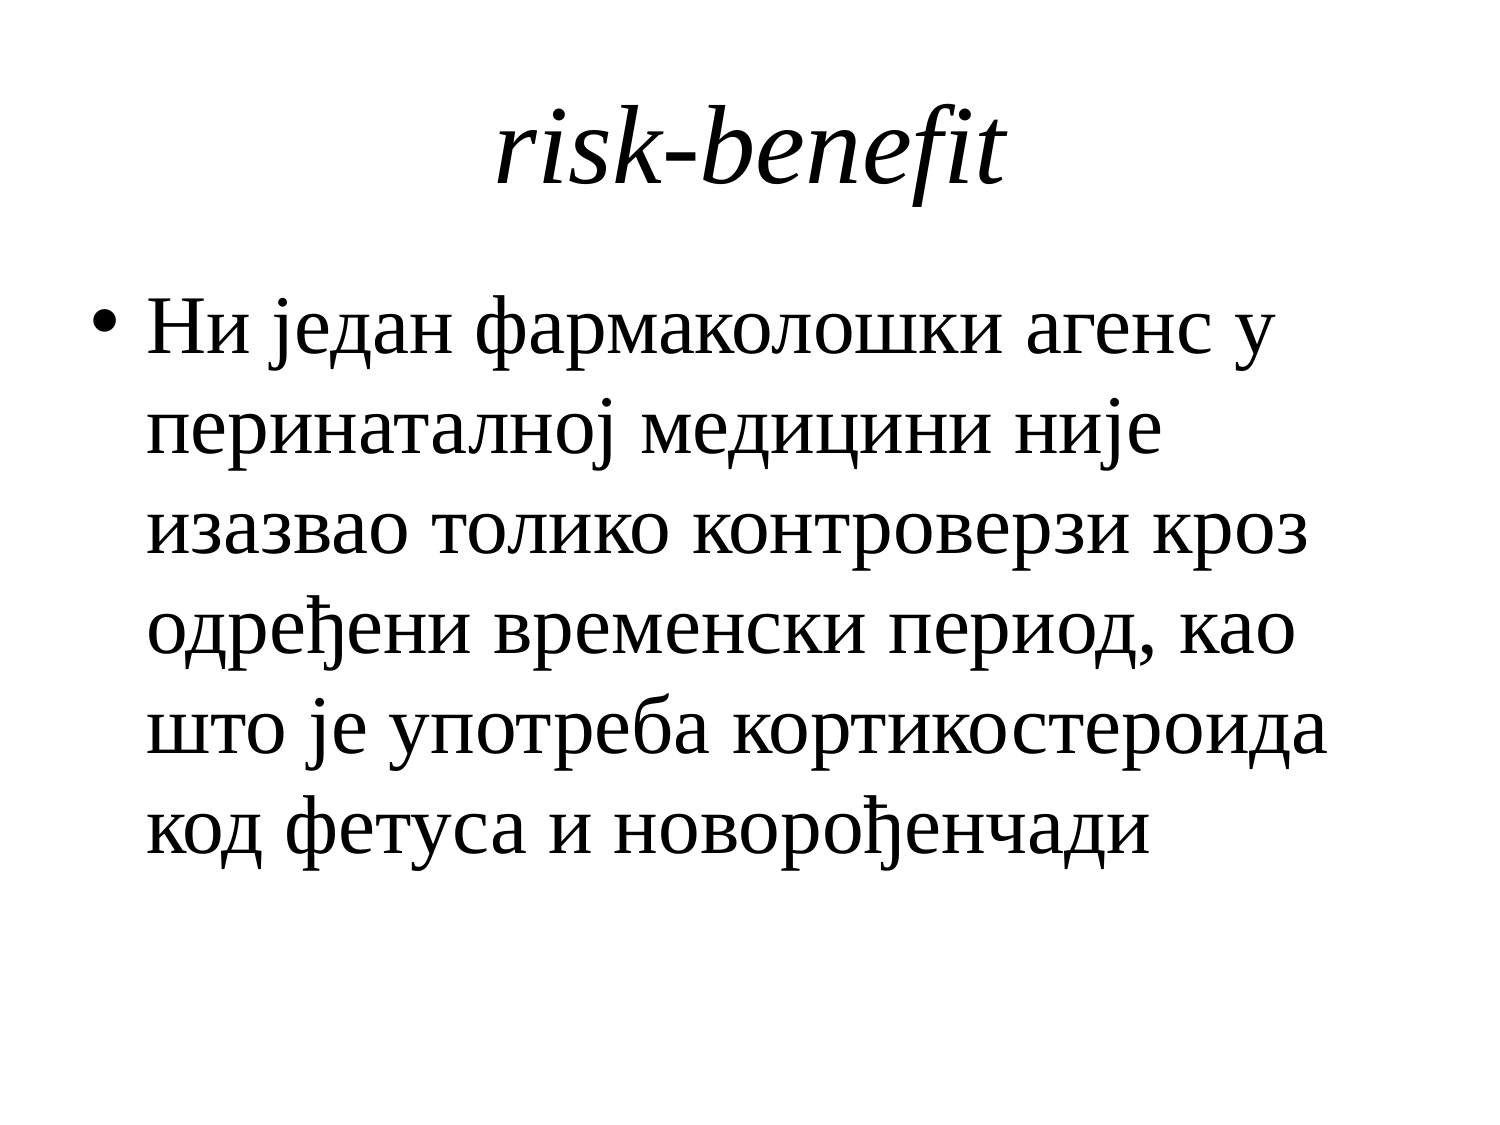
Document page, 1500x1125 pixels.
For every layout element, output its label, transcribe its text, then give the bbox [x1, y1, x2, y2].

title risk-benefit [75, 45, 1425, 233]
list Ни један фармаколошки агенс у перинаталној медицини није изазвао толико контроверзи кроз одређени временски период, као што је употреба кортикостероида код фетуса и новорођенчади [75, 262, 1425, 1005]
